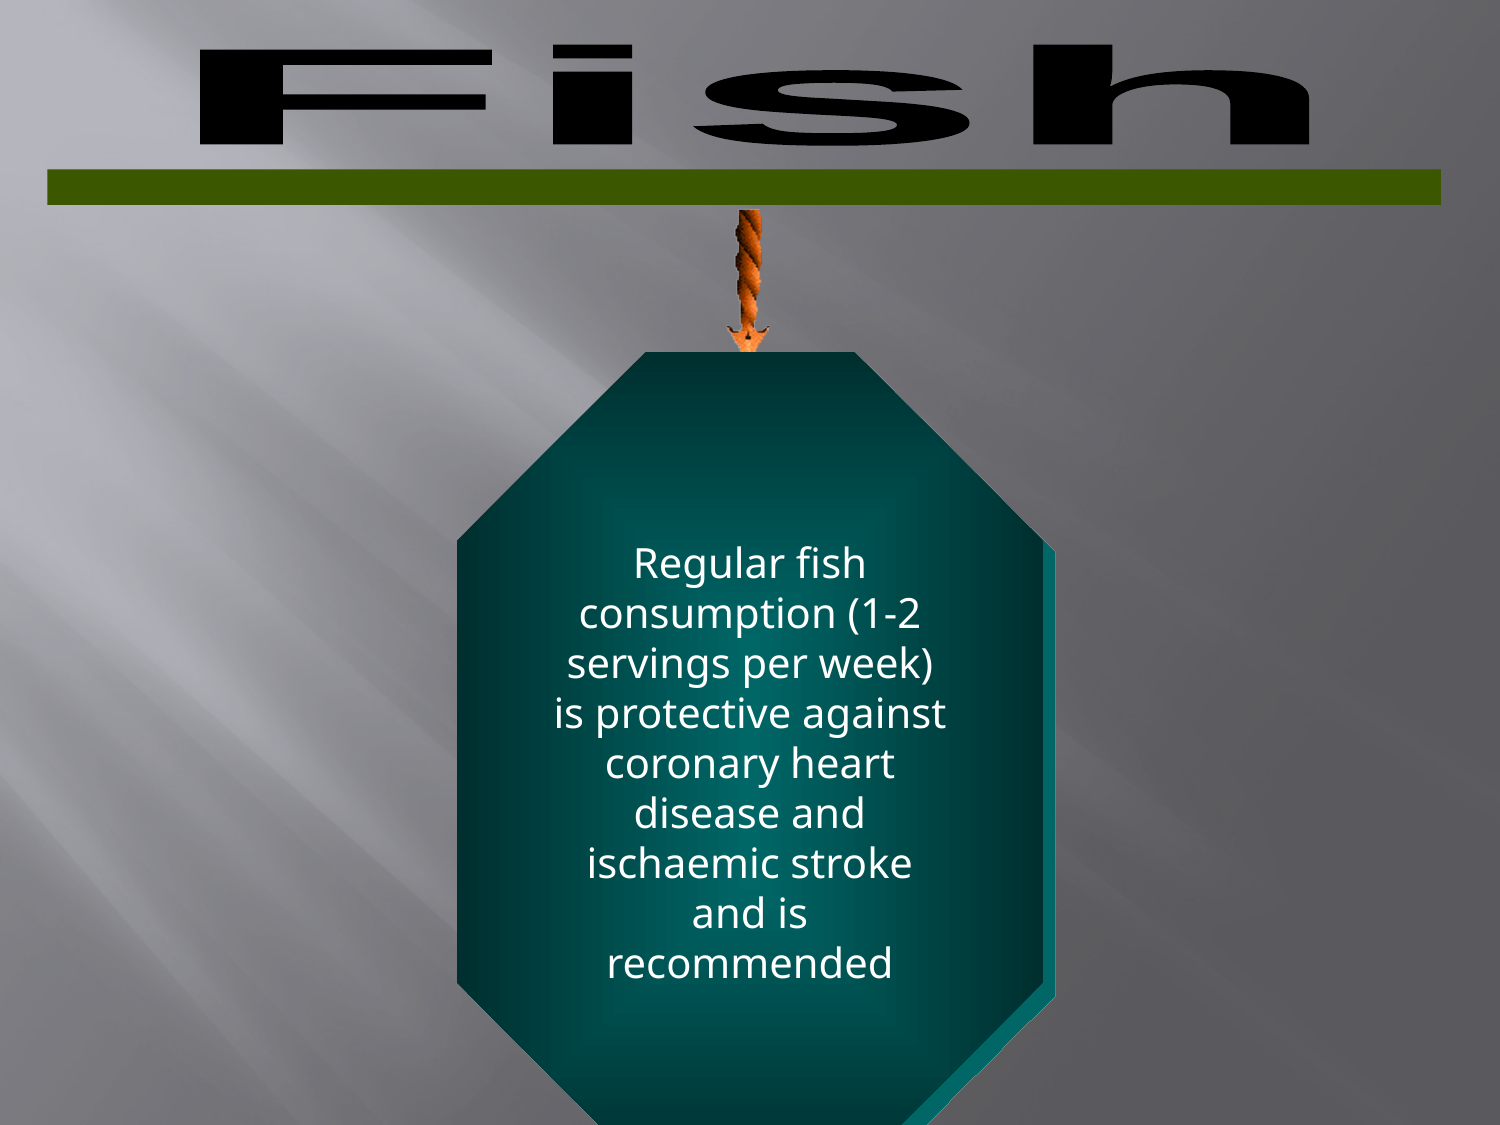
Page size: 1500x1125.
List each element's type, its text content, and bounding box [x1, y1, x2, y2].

text_box [47, 169, 1441, 205]
picture [662, 200, 834, 351]
text_box Regular fish consumption (1-2 servings per week) is protective against coronary heart disease and ischaemic stroke and is recommended [456, 351, 1043, 1125]
